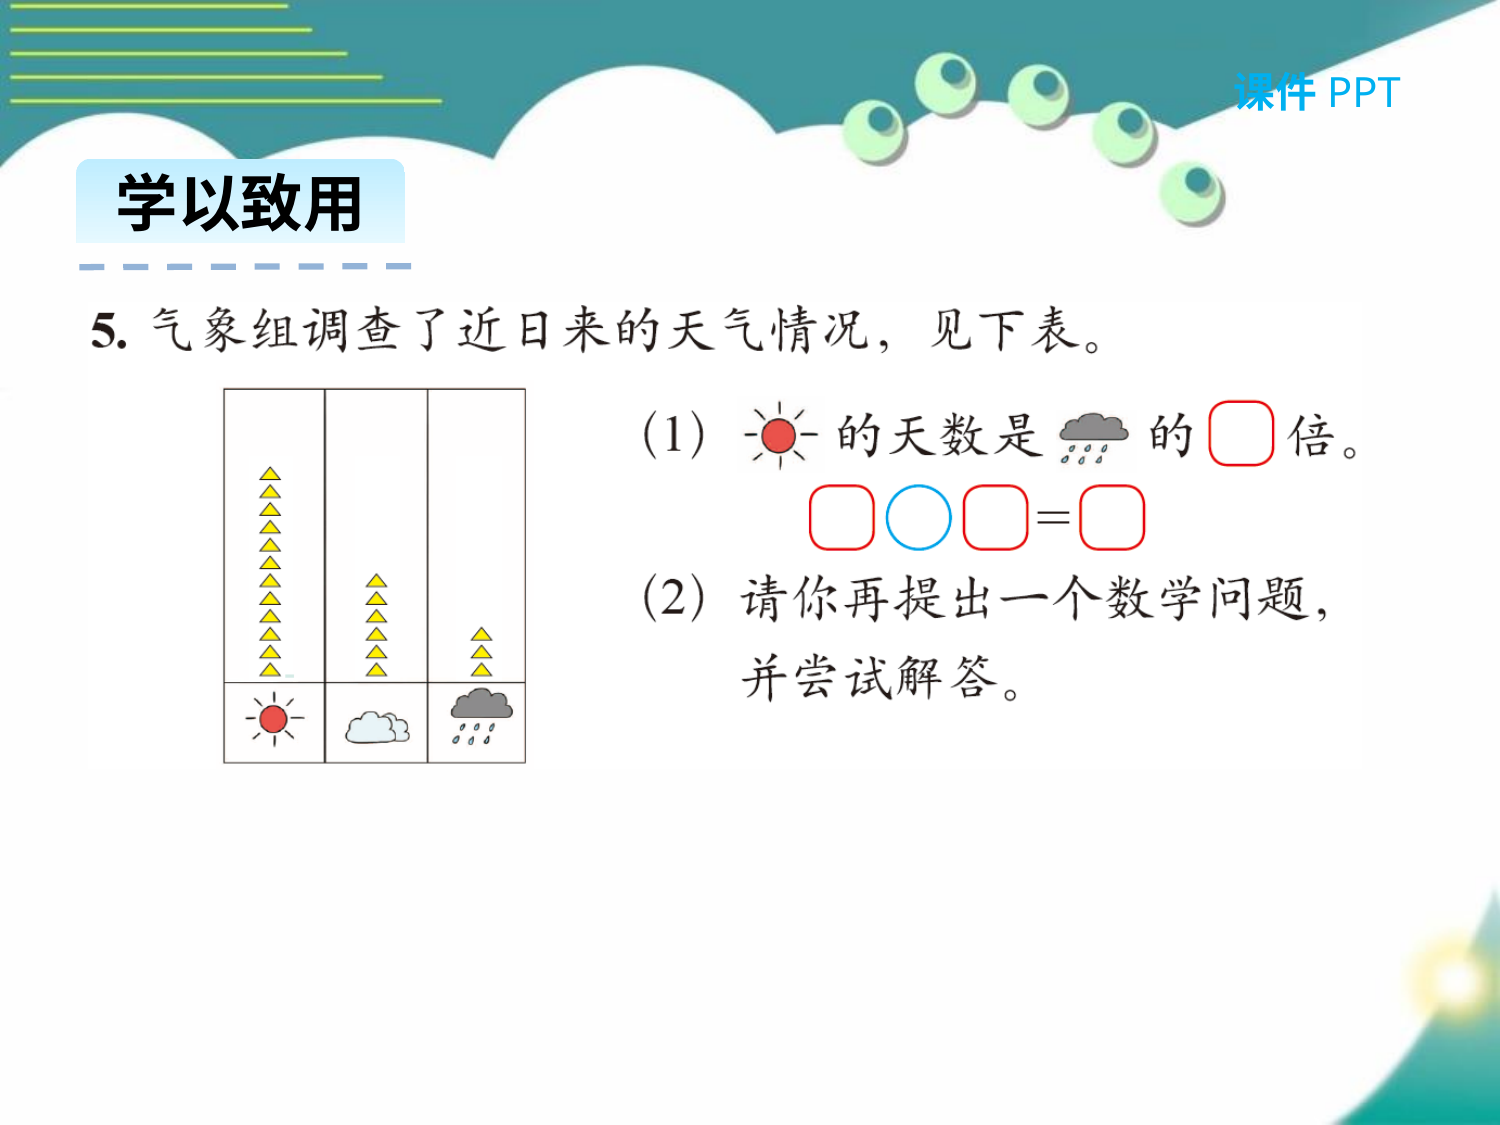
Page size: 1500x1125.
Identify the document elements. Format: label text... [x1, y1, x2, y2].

text_box 课件PPT [1218, 58, 1418, 124]
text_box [76, 158, 420, 268]
picture [0, 0, 1500, 1125]
